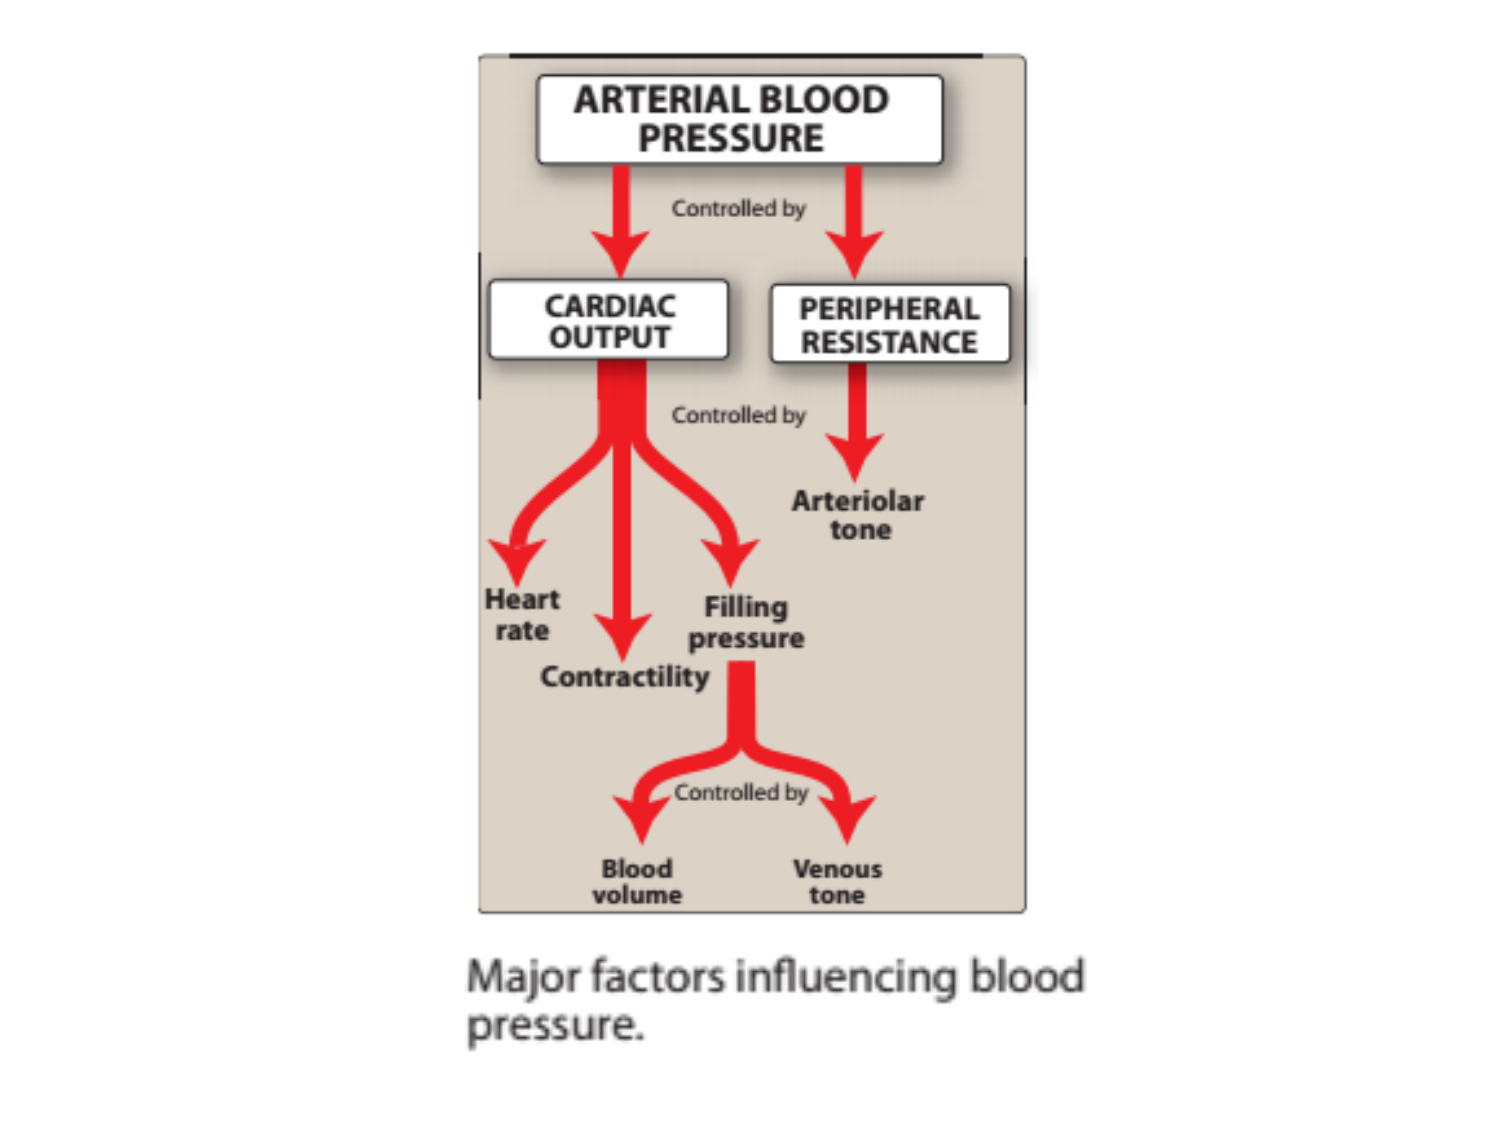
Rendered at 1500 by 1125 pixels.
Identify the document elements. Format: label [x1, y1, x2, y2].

picture [451, 949, 1099, 1063]
picture [474, 49, 1038, 925]
